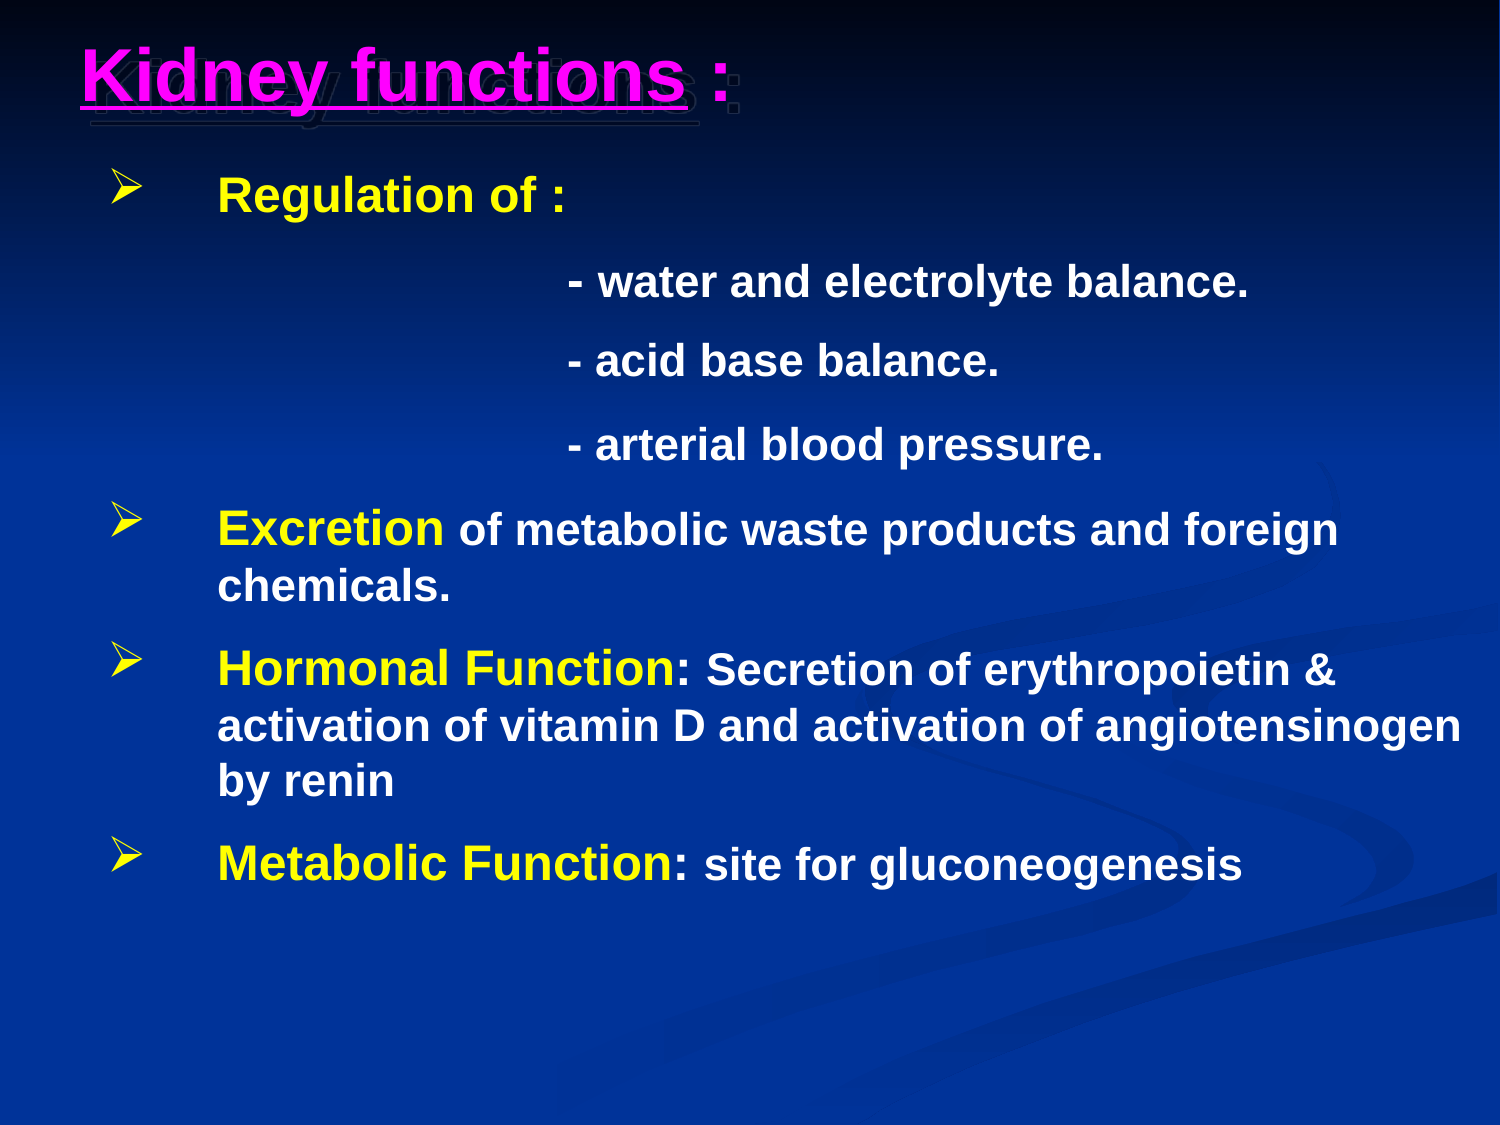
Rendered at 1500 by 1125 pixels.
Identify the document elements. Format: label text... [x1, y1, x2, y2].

text_box Regulation of : - water and electrolyte balance. - acid base balance. - arterial blood pressure. Excretion of metabolic waste products and foreign chemicals. Hormonal Function: Secretion of erythropoietin & activation of vitamin D and activation of angiotensinogen by renin Metabolic Function: site for gluconeogenesis [0, 155, 1500, 898]
text_box Kidney functions : [65, 18, 749, 124]
